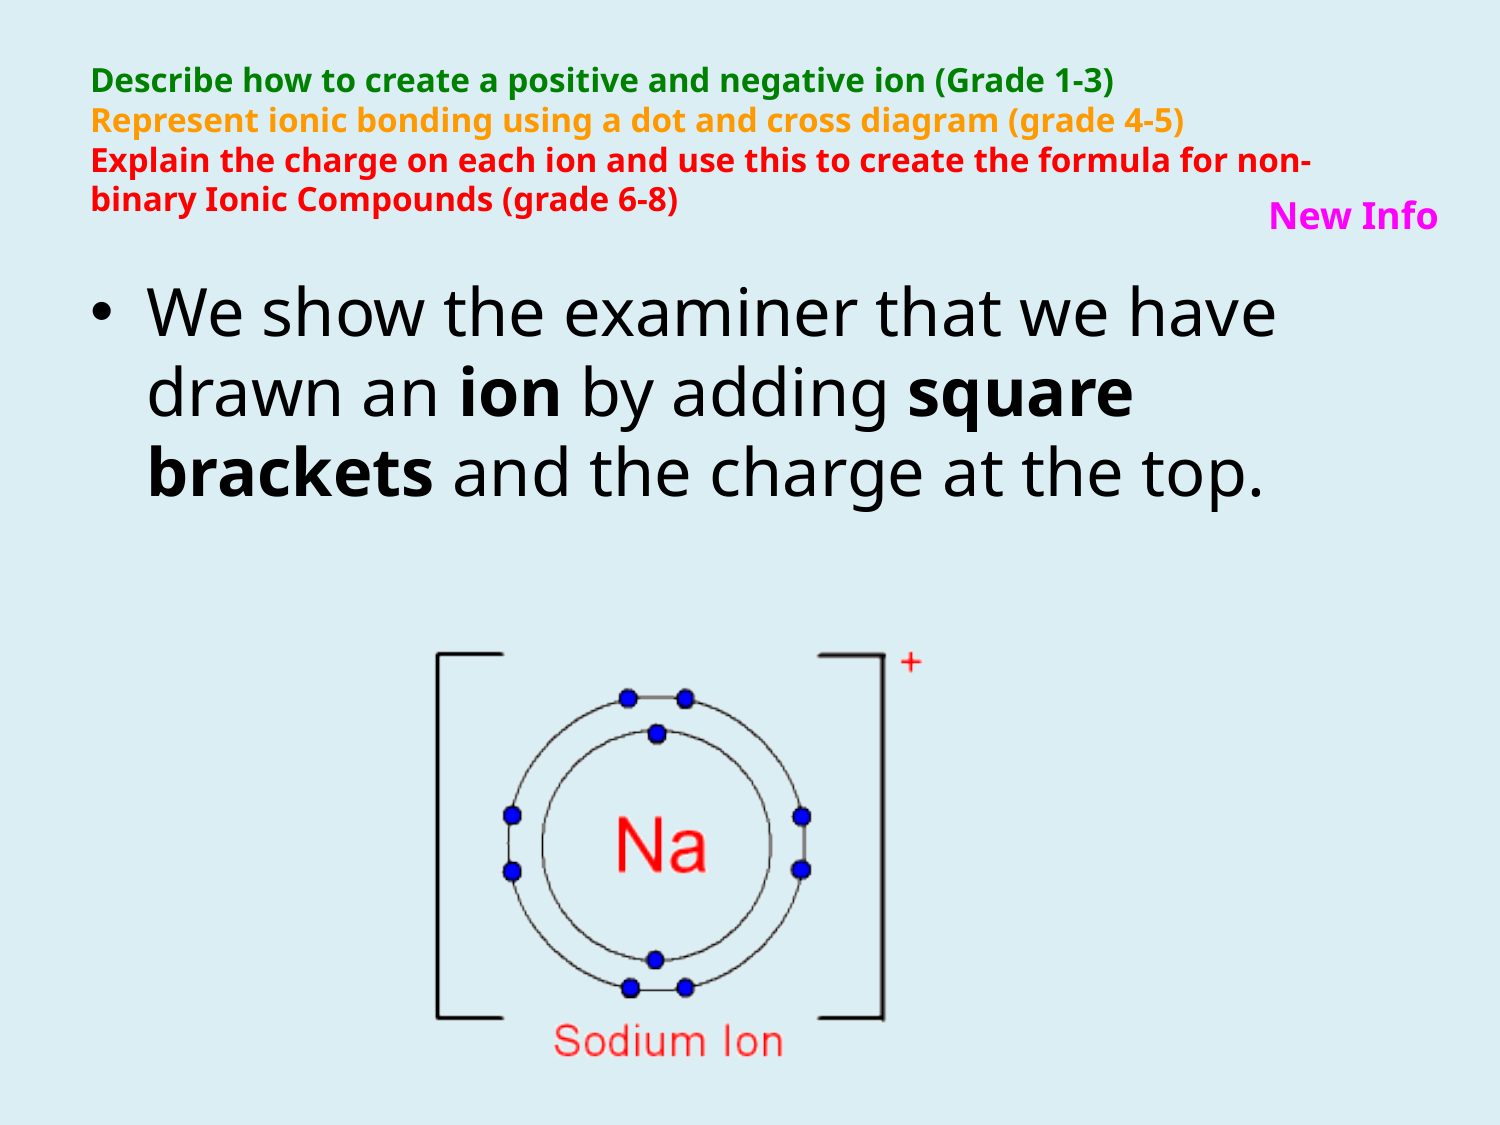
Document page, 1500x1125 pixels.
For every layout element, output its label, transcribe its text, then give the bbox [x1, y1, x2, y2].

list We show the examiner that we have drawn an ion by adding square brackets and the charge at the top. [75, 262, 1425, 1005]
picture [430, 633, 928, 1092]
title Describe how to create a positive and negative ion (Grade 1-3) Represent ionic bonding using a dot and cross diagram (grade 4-5) Explain the charge on each ion and use this to create the formula for non-binary Ionic Compounds (grade 6-8) [75, 45, 1425, 233]
text_box New Info [1253, 184, 1454, 245]
